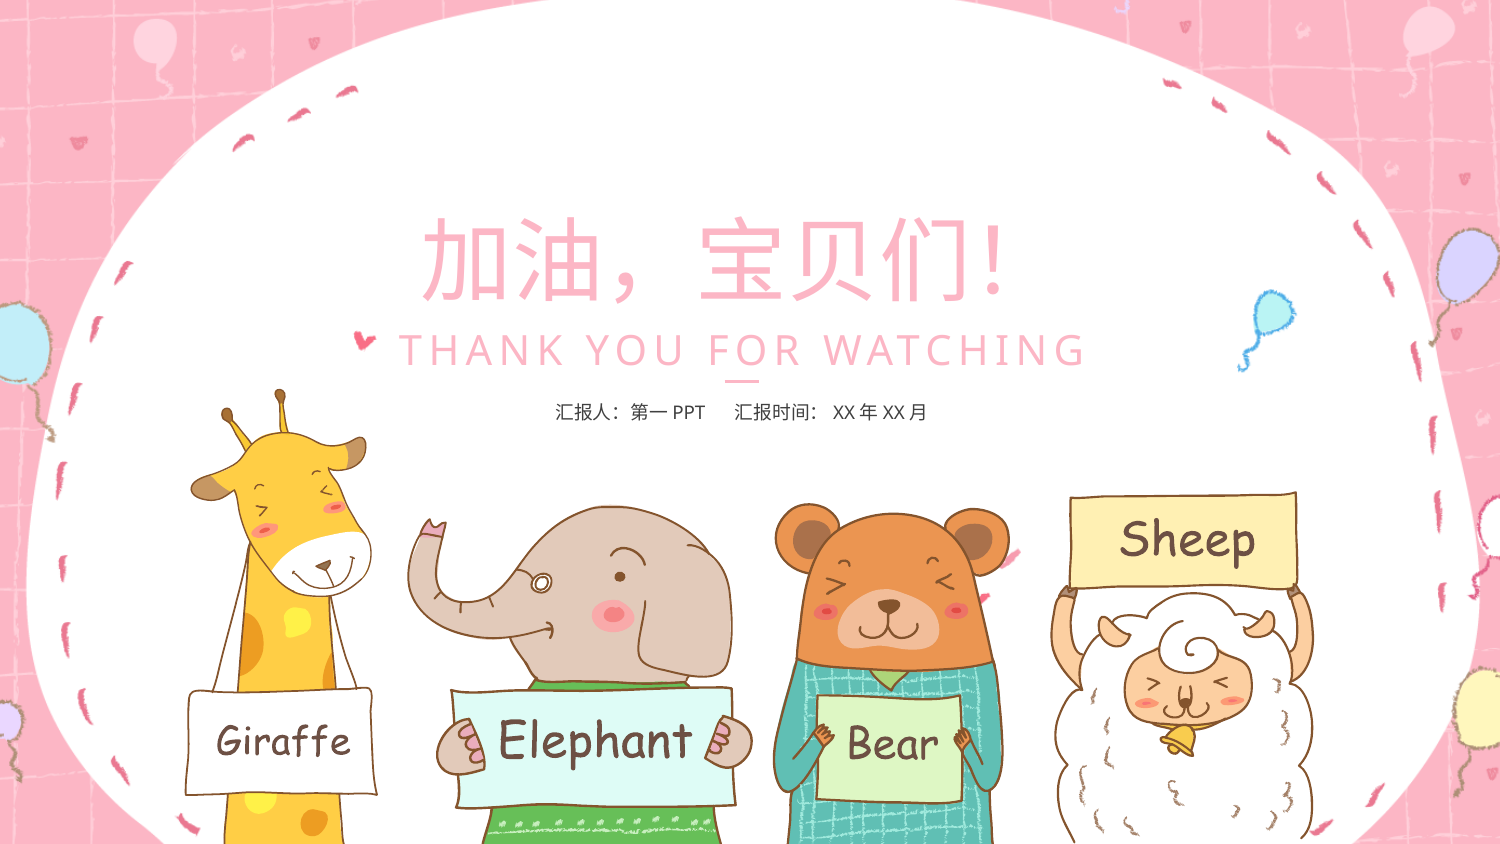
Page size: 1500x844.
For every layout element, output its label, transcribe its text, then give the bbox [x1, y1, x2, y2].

text_box 汇报人：第一PPT 汇报时间：XX年XX月 [333, 381, 1151, 431]
text_box 加油，宝贝们！ [405, 196, 1078, 315]
text_box THANK YOU FOR WATCHING [384, 315, 1100, 381]
picture [0, 0, 1500, 844]
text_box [769, 500, 1013, 844]
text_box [404, 500, 758, 844]
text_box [1049, 491, 1316, 844]
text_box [184, 386, 378, 844]
